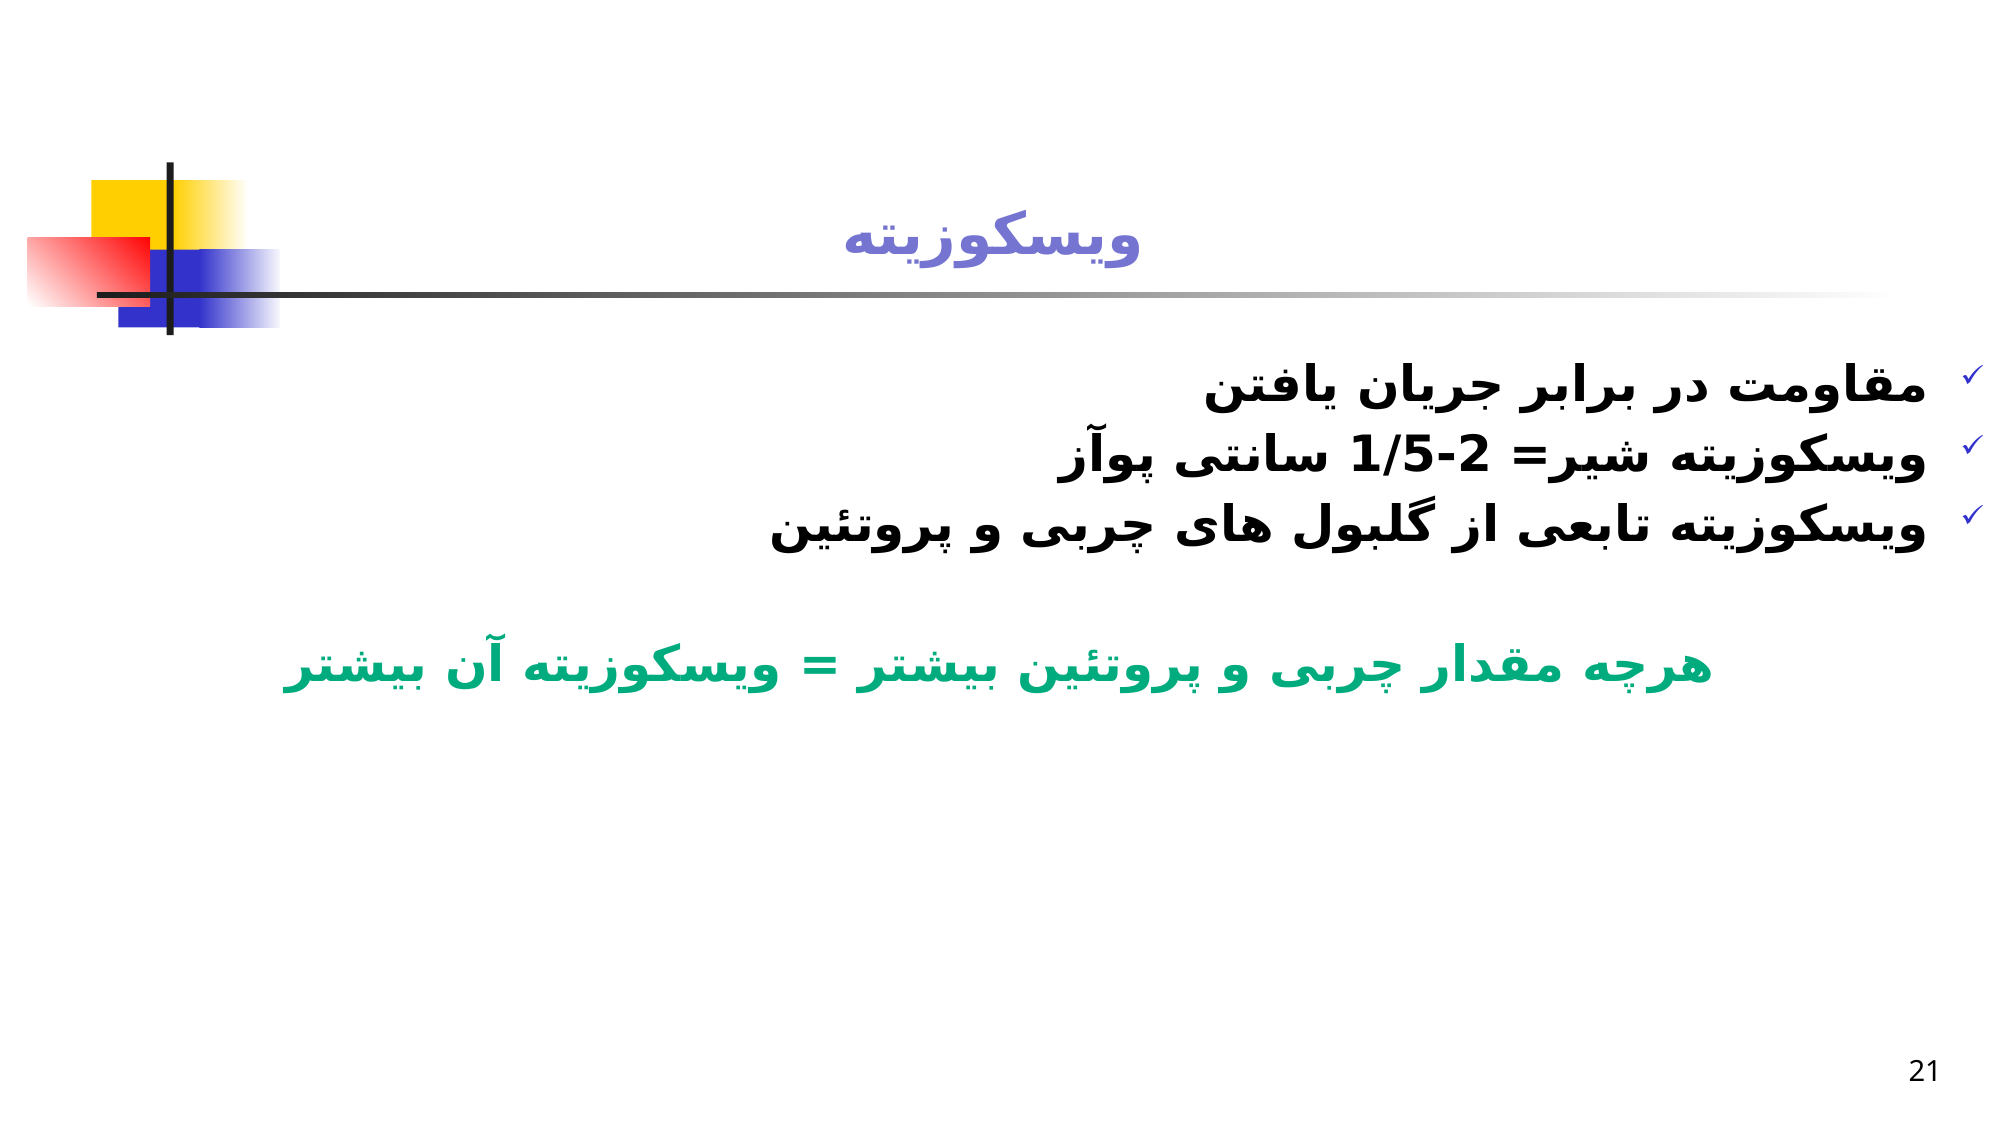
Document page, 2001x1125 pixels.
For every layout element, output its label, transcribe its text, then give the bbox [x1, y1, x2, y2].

list مقاومت در برابر جریان یافتن ویسکوزیته شیر= 2-1/5 سانتی پوآز ویسکوزیته تابعی از گلبول های چربی و پروتئین هرچه مقدار چربی و پروتئین بیشتر = ویسکوزیته آن بیشتر [0, 274, 2000, 1125]
title ویسکوزیته [140, 34, 1846, 274]
